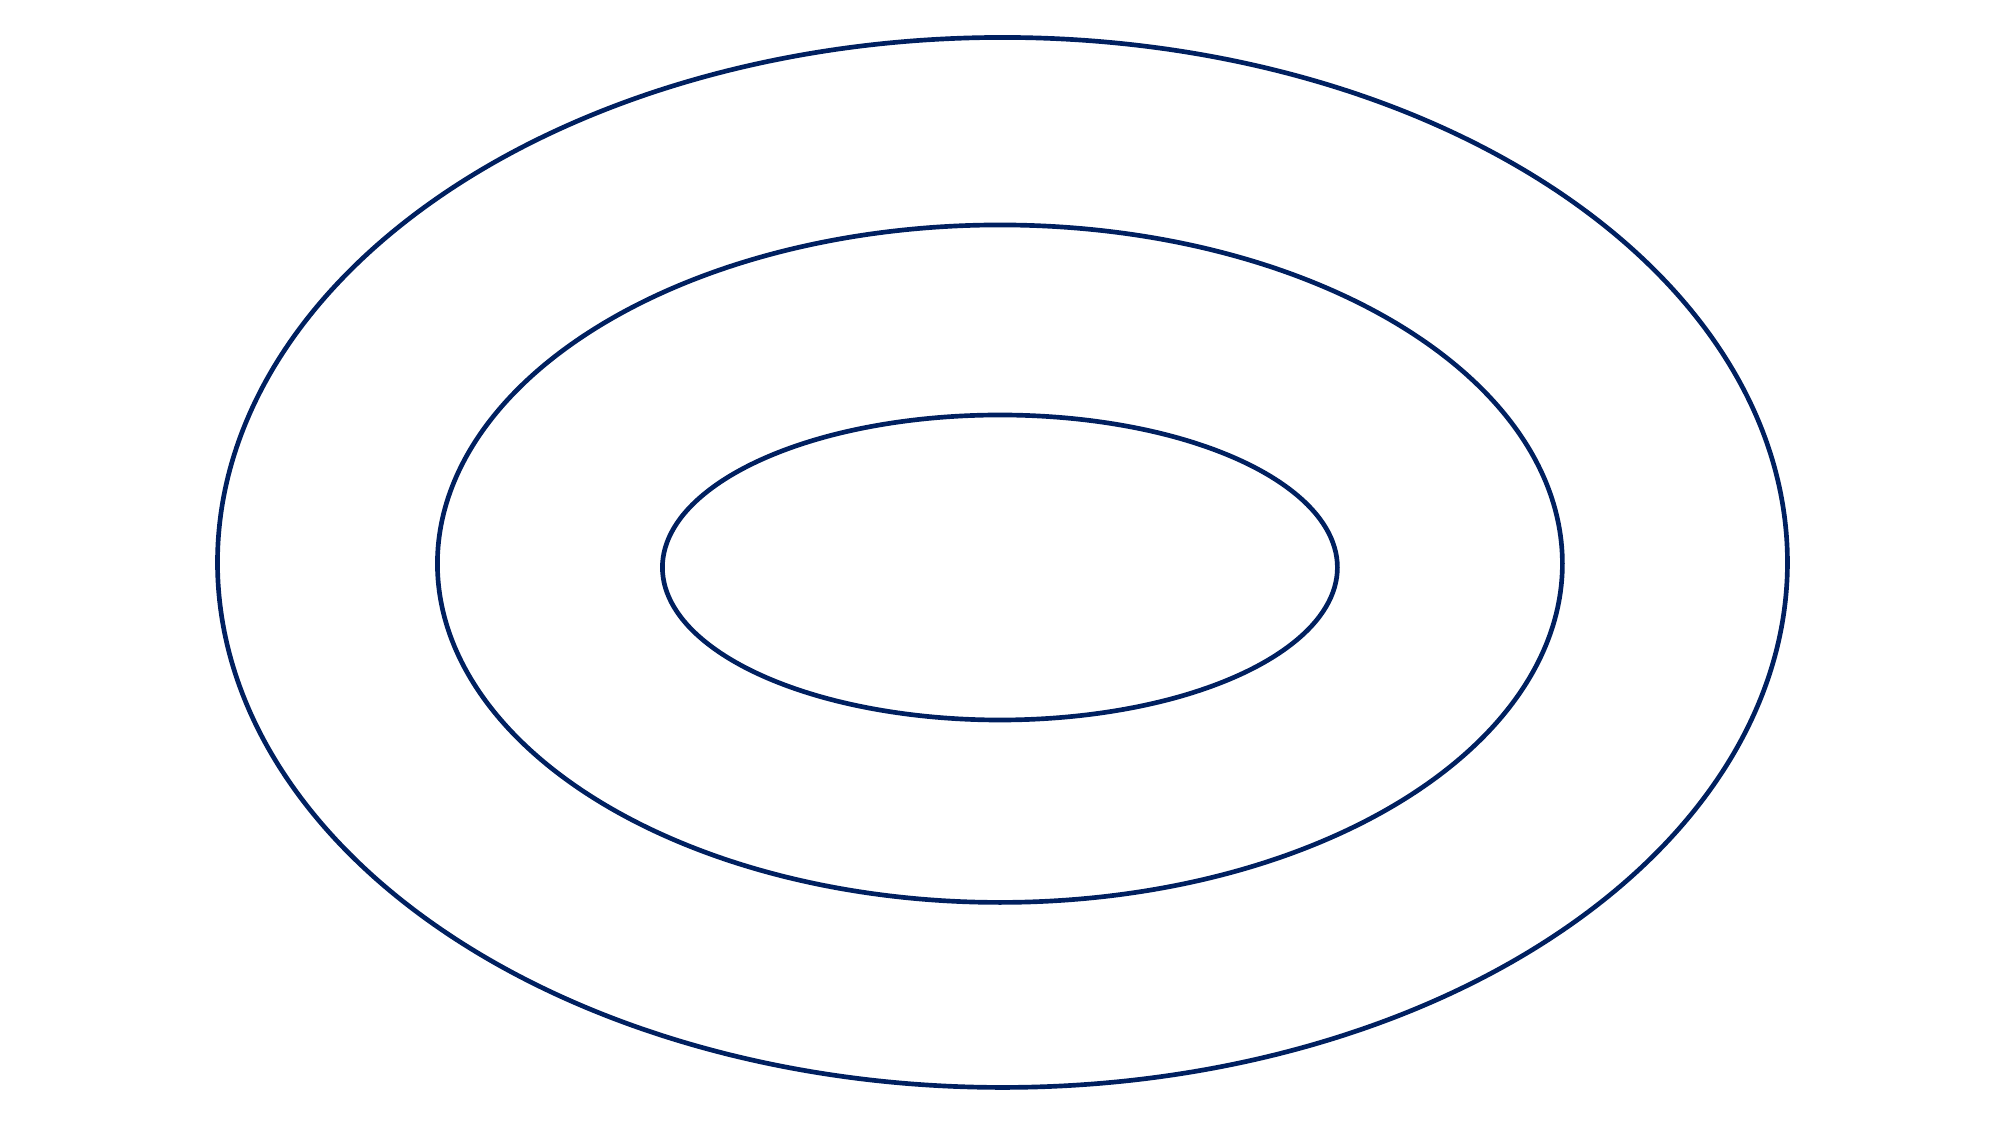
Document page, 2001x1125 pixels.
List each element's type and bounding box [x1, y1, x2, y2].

text_box [217, 37, 1788, 1088]
